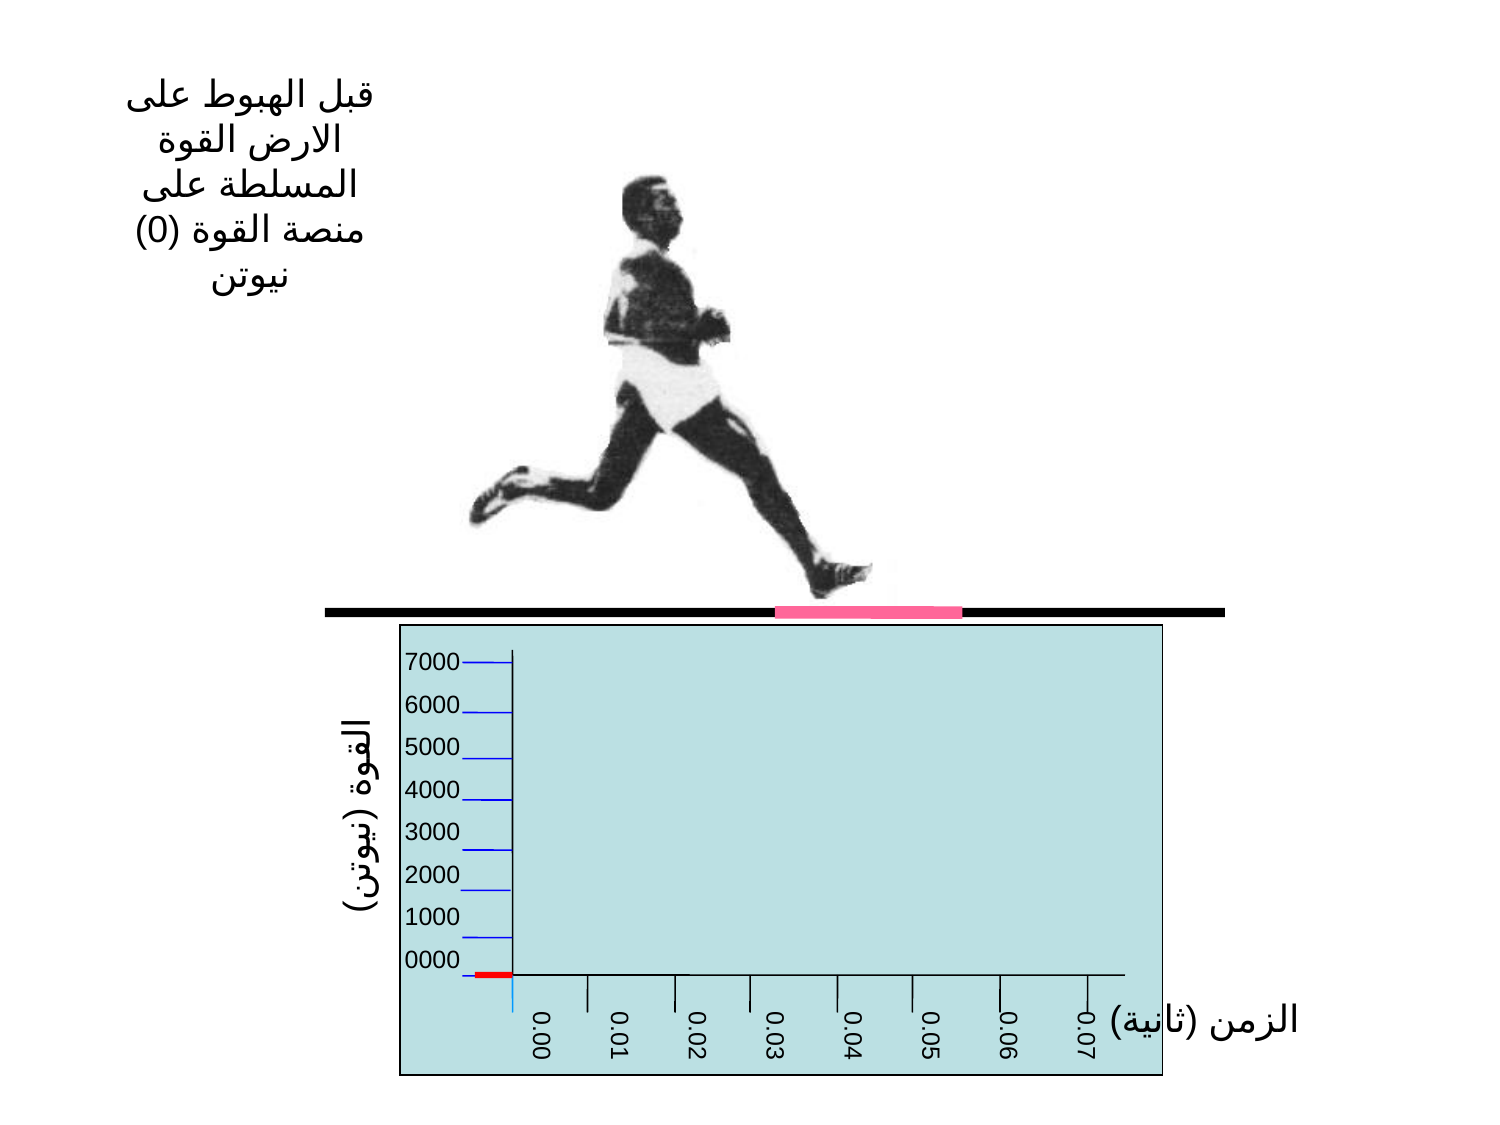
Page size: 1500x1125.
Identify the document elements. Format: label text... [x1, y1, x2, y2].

text_box قبل الهبوط على الارض القوة المسلطة على منصة القوة (0) نيوتن [87, 62, 413, 303]
picture [435, 9, 1212, 607]
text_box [324, 612, 1297, 1076]
